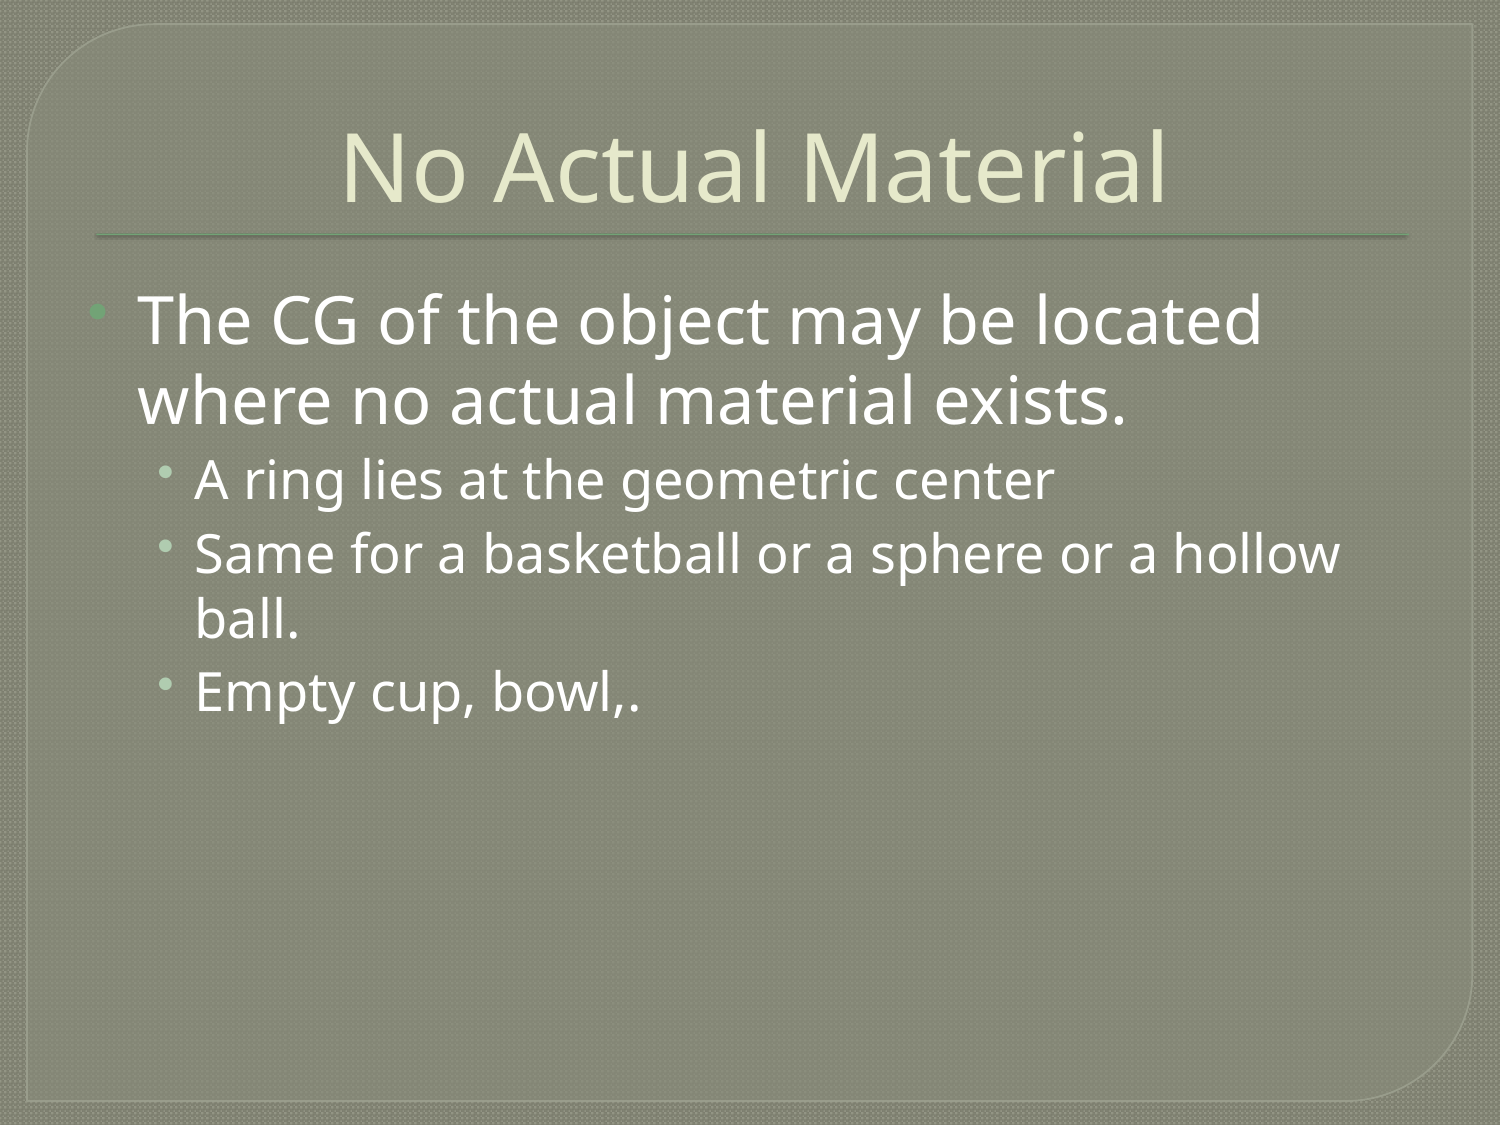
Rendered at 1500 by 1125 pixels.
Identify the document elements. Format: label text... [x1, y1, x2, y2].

list The CG of the object may be located where no actual material exists. A ring lies at the geometric center Same for a basketball or a sphere or a hollow ball. Empty cup, bowl,. [75, 270, 1425, 1013]
title No Actual Material [75, 41, 1425, 230]
